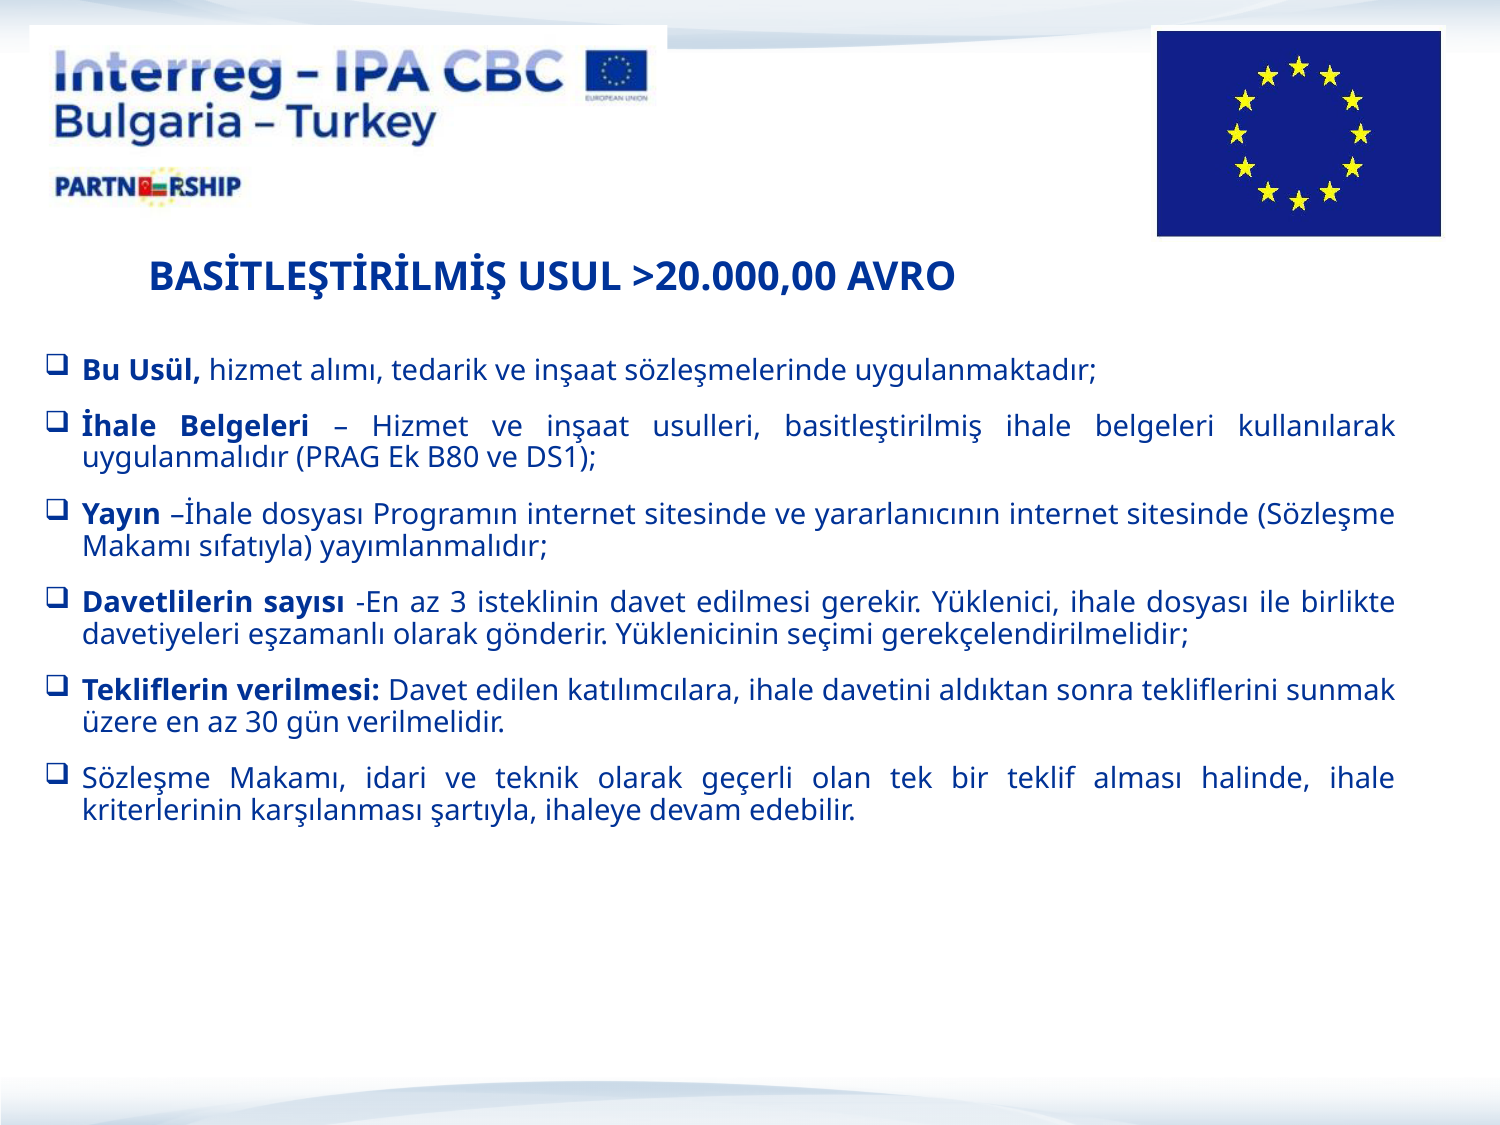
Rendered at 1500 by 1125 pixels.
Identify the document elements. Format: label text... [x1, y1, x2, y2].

picture [0, 1077, 1500, 1125]
picture [0, 0, 1500, 242]
list Bu Usül, hizmet alımı, tedarik ve inşaat sözleşmelerinde uygulanmaktadır; İhale Belgeleri – Hizmet ve inşaat usulleri, basitleştirilmiş ihale belgeleri kullanılarak uygulanmalıdır (PRAG Ek B80 ve DS1); Yayın –İhale dosyası Programın internet sitesinde ve yararlanıcının internet sitesinde (Sözleşme Makamı sıfatıyla) yayımlanmalıdır; Davetlilerin sayısı -En az 3 isteklinin davet edilmesi gerekir. Yüklenici, ihale dosyası ile birlikte davetiyeleri eşzamanlı olarak gönderir. Yüklenicinin seçimi gerekçelendirilmelidir; Tekliflerin verilmesi: Davet edilen katılımcılara, ihale davetini aldıktan sonra tekliflerini sunmak üzere en az 30 gün verilmelidir. Sözleşme Makamı, idari ve teknik olarak geçerli olan tek bir teklif alması halinde, ihale kriterlerinin karşılanması şartıyla, ihaleye devam edebilir. [29, 347, 1412, 981]
title Basitleştirilmiş usul >20.000,00 AVRO [0, 248, 1500, 338]
